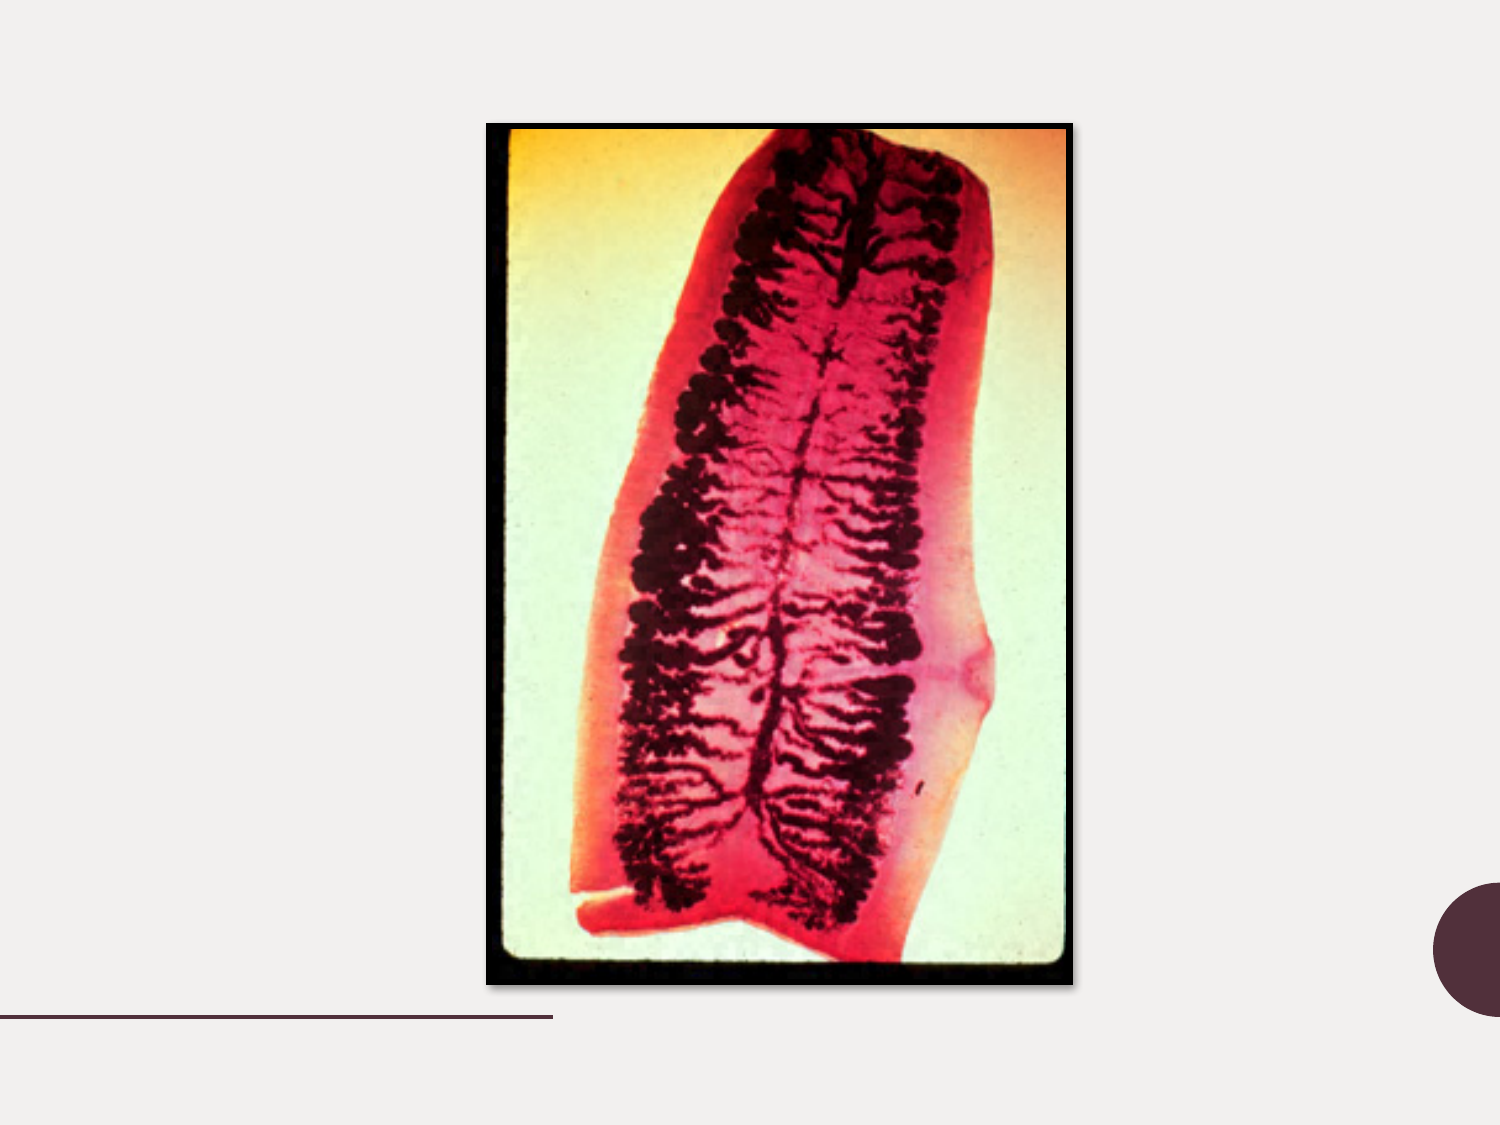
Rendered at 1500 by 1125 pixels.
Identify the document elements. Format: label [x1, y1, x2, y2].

list [492, 128, 1067, 980]
